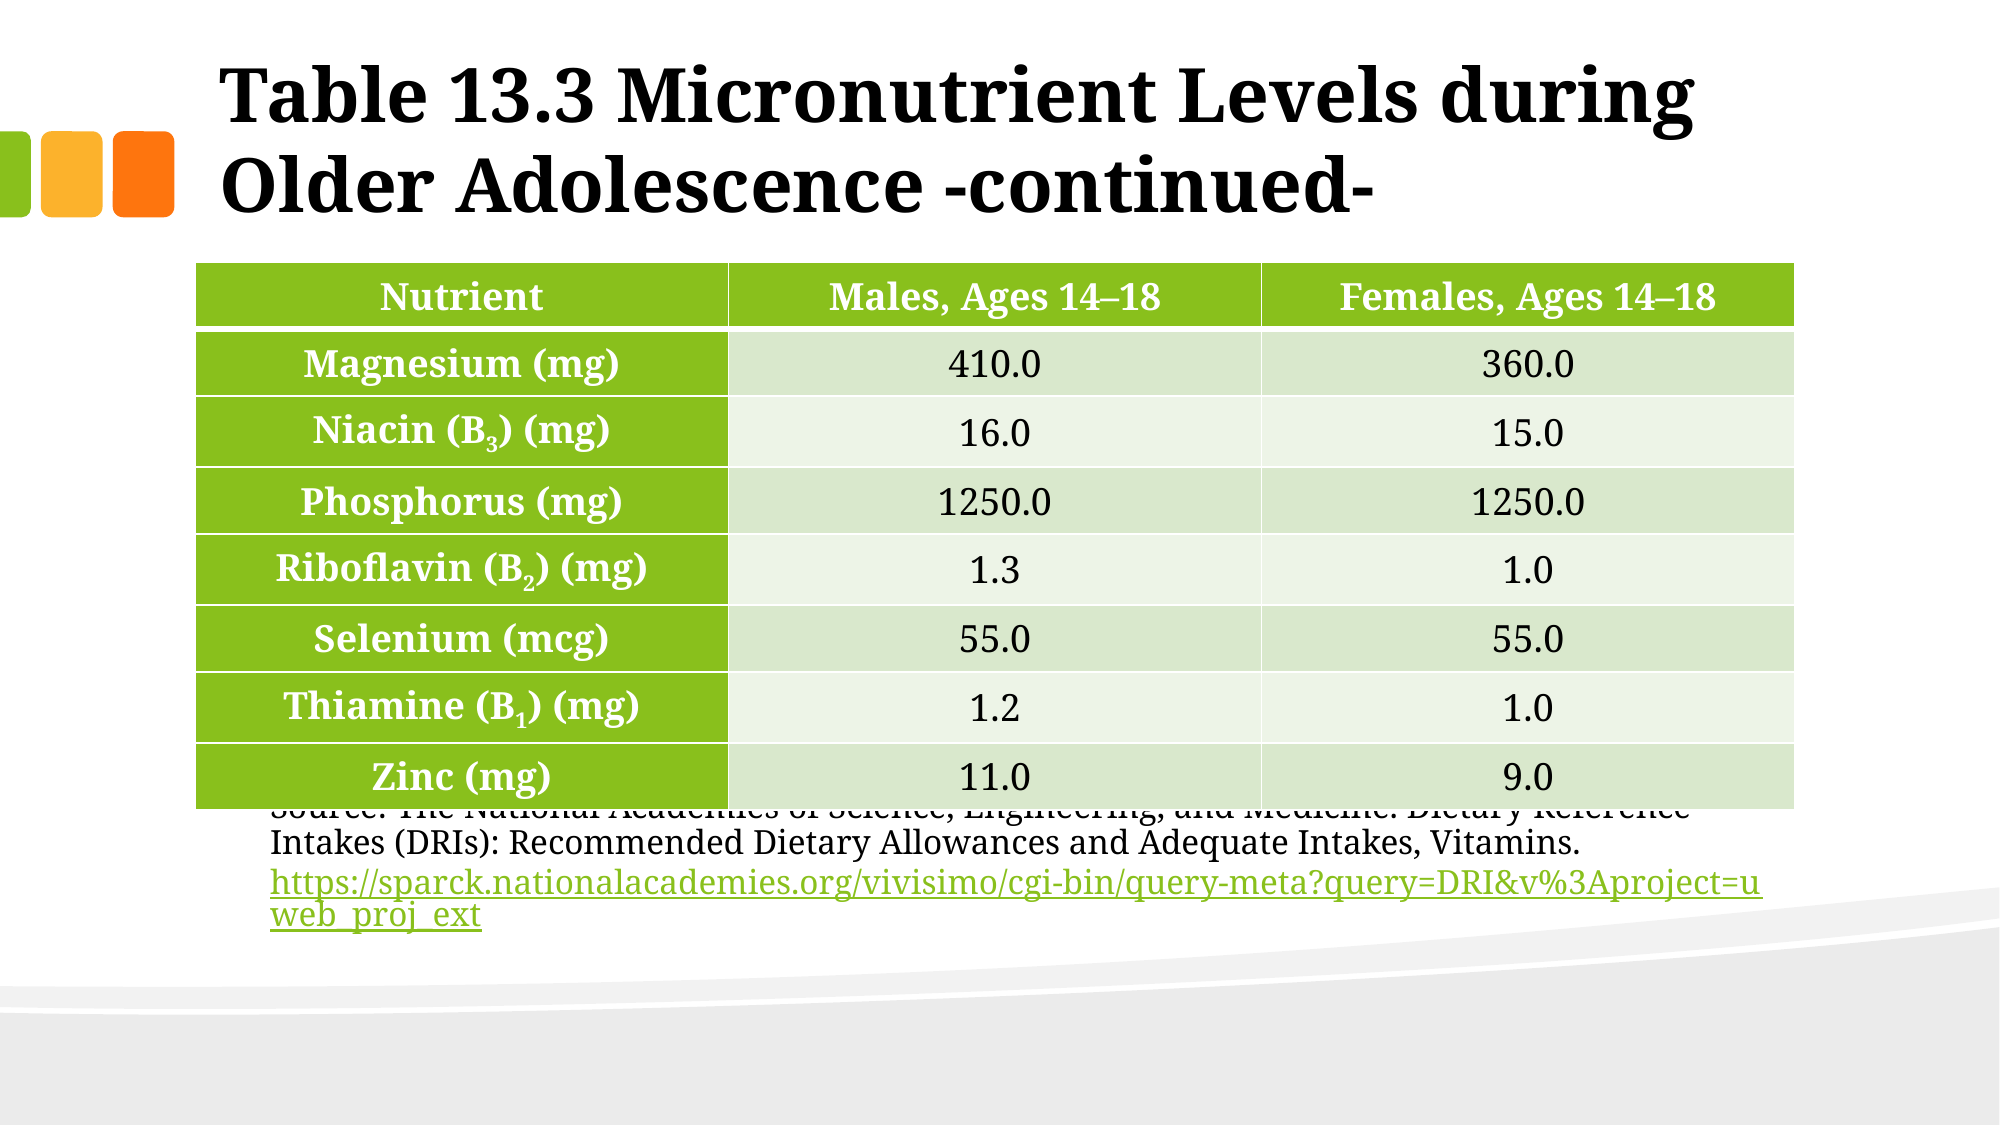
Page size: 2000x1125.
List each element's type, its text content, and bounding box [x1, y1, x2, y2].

title Table 13.3 Micronutrient Levels during Older Adolescence -continued- [199, 24, 1800, 238]
table_cell 9.0 [1262, 744, 1794, 809]
table_header Males, Ages 14–18 [729, 263, 1261, 326]
table_cell 1.2 [729, 673, 1261, 742]
table_cell 1.0 [1262, 535, 1794, 604]
list Source: The National Academies of Science, Engineering, and Medicine. Dietary Reference Intakes (DRIs): Recommended Dietary Allowances and Adequate Intakes, Vitamins. https://sparck.nationalacademies.org/vivisimo/cgi-bin/query-meta?query=DRI&v%3Aproject=uweb_proj_ext [199, 262, 1800, 1063]
table_header Females, Ages 14–18 [1262, 263, 1794, 326]
table_cell 55.0 [1262, 606, 1794, 671]
table_cell Thiamine (B1) (mg) [196, 673, 728, 742]
table_cell 360.0 [1262, 332, 1794, 395]
table_cell Magnesium (mg) [196, 332, 728, 395]
table_cell 1.0 [1262, 673, 1794, 742]
table_cell 16.0 [729, 397, 1261, 466]
table_cell 11.0 [729, 744, 1261, 809]
table_cell 410.0 [729, 332, 1261, 395]
table_cell Phosphorus (mg) [196, 468, 728, 533]
table_cell Selenium (mcg) [196, 606, 728, 671]
table_header Nutrient [196, 263, 728, 326]
table_cell 1.3 [729, 535, 1261, 604]
table_cell 1250.0 [1262, 468, 1794, 533]
table_cell 1250.0 [729, 468, 1261, 533]
table_cell Niacin (B3) (mg) [196, 397, 728, 466]
table_cell Zinc (mg) [196, 744, 728, 809]
table_cell 15.0 [1262, 397, 1794, 466]
table_cell 55.0 [729, 606, 1261, 671]
table_cell Riboflavin (B2) (mg) [196, 535, 728, 604]
